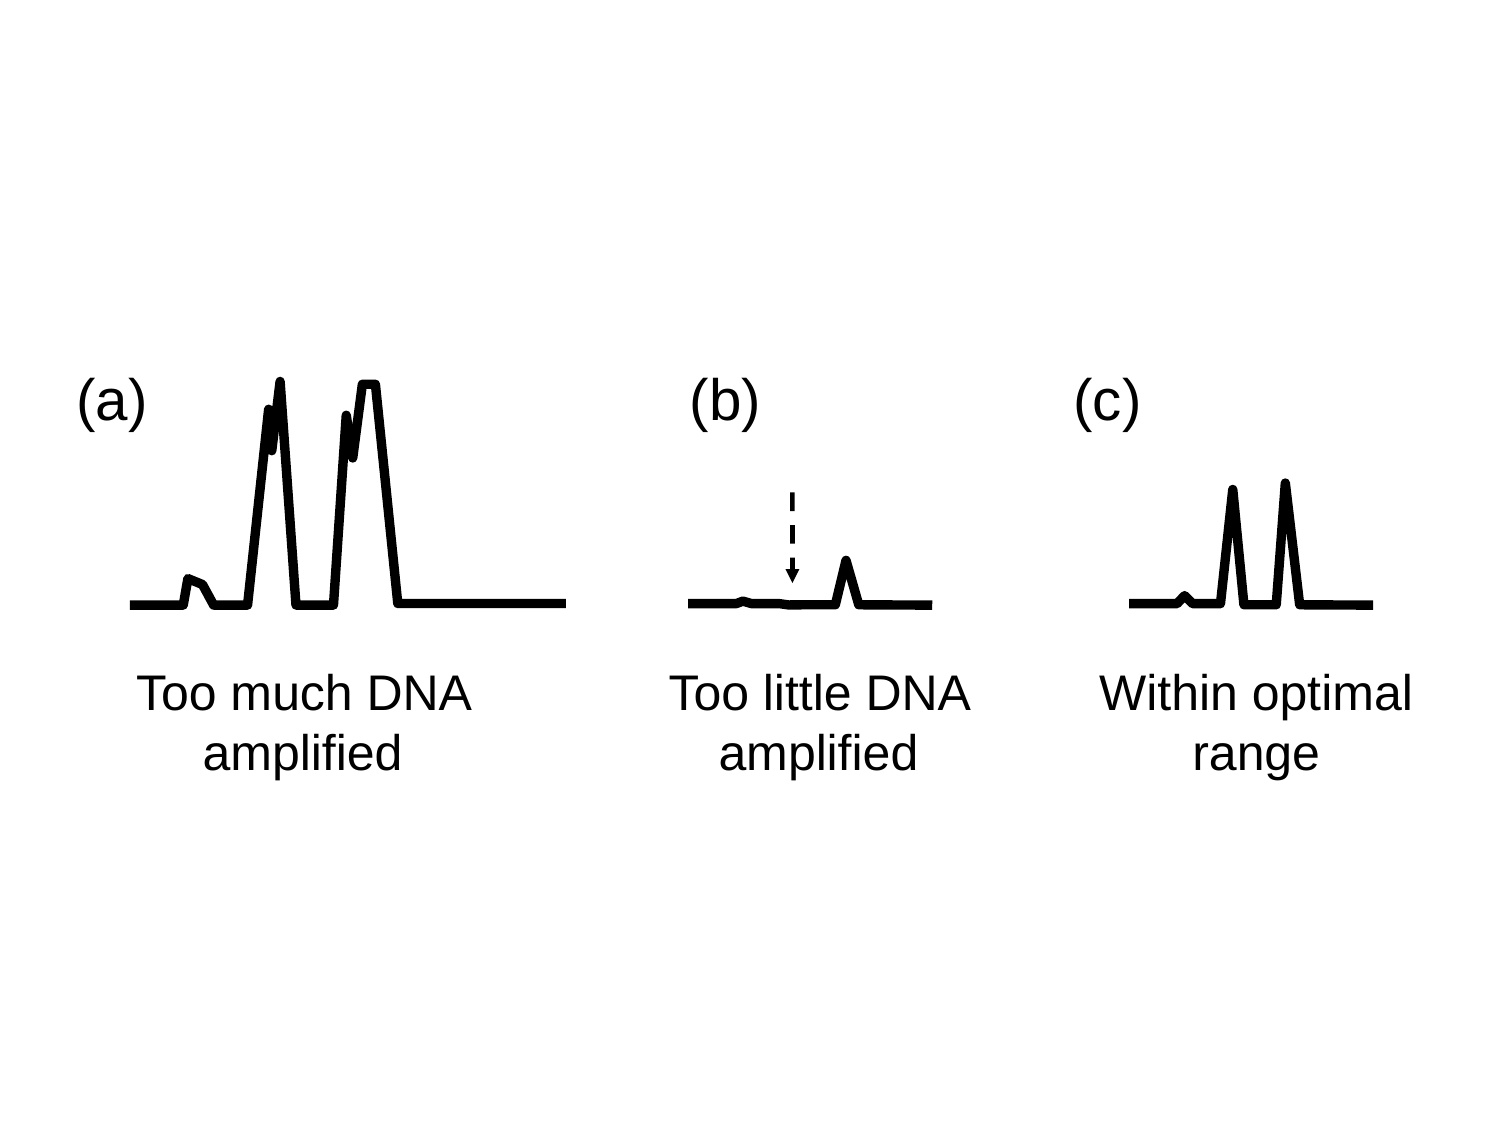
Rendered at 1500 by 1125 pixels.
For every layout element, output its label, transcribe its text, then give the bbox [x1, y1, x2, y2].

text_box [1056, 354, 1456, 789]
text_box Too much DNA amplified [98, 653, 508, 789]
text_box [129, 381, 566, 606]
text_box (a) [61, 354, 163, 440]
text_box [613, 354, 1024, 789]
